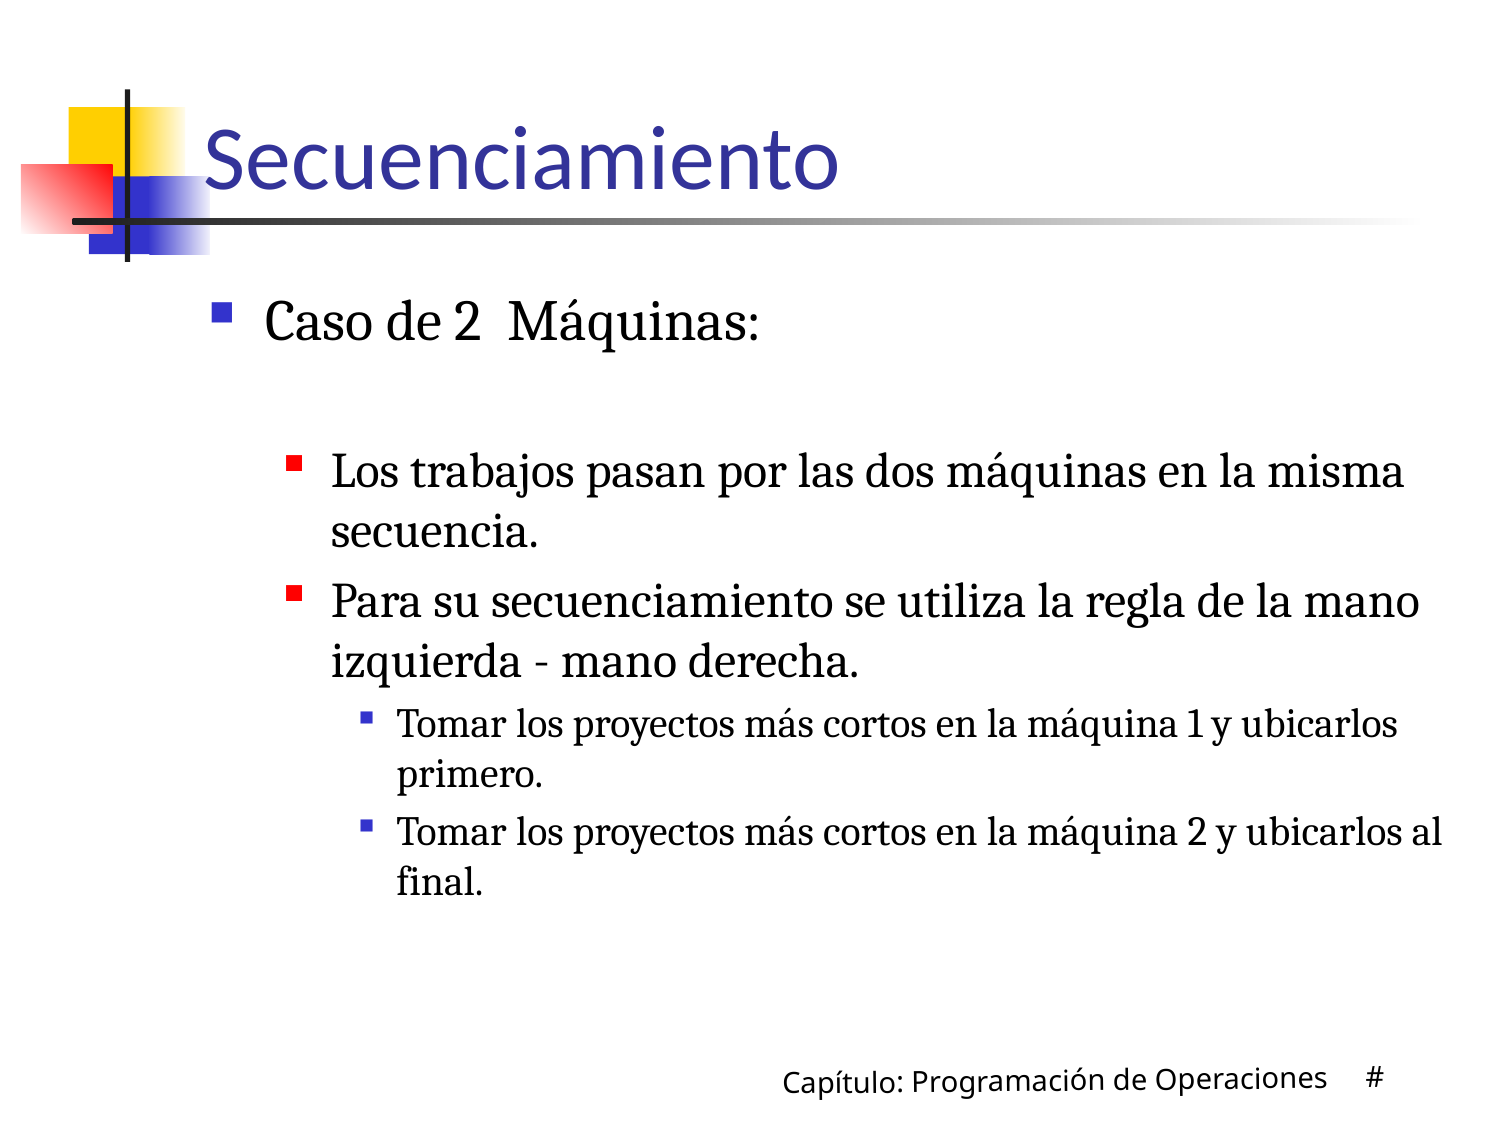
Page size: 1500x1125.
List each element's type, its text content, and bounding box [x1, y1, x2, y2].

footer Capítulo: Programación de Operaciones # [757, 1024, 1410, 1109]
title Secuenciamiento [188, 27, 1468, 216]
list Caso de 2 Máquinas: Los trabajos pasan por las dos máquinas en la misma secuencia. Para su secuenciamiento se utiliza la regla de la mano izquierda - mano derecha. Tomar los proyectos más cortos en la máquina 1 y ubicarlos primero. Tomar los proyectos más cortos en la máquina 2 y ubicarlos al final. [193, 274, 1470, 1007]
